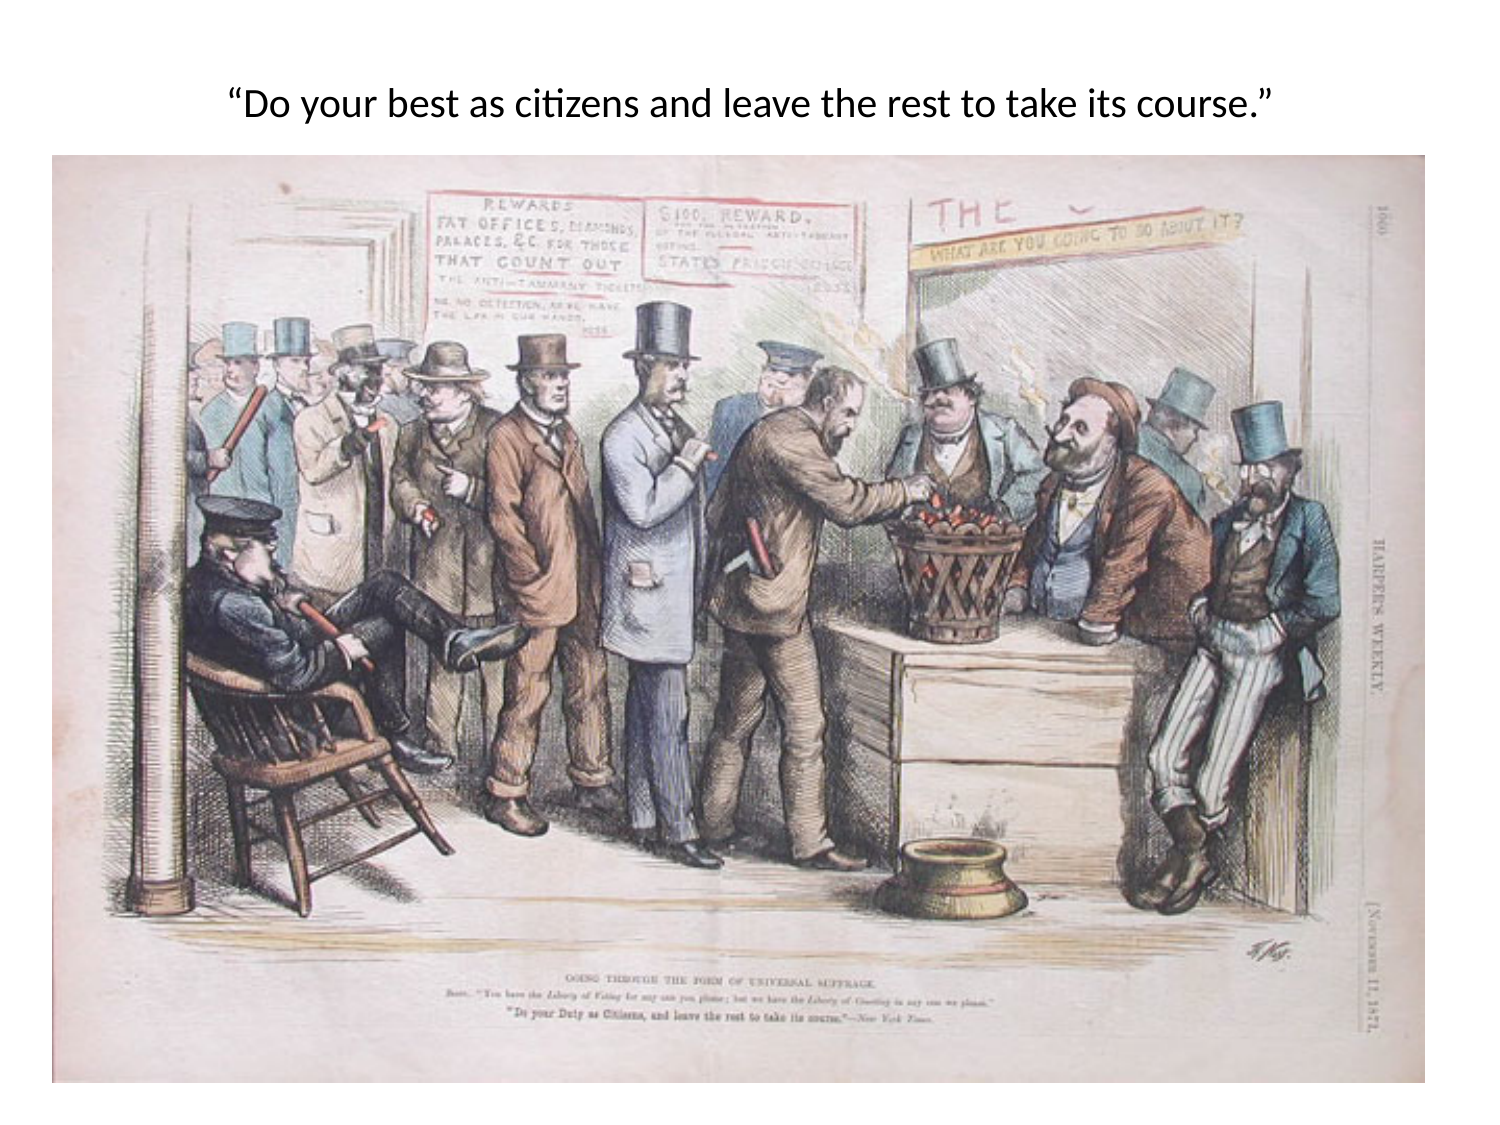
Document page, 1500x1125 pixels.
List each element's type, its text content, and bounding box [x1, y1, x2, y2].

title “Do your best as citizens and leave the rest to take its course.” [75, 45, 1425, 155]
picture [51, 155, 1426, 1083]
